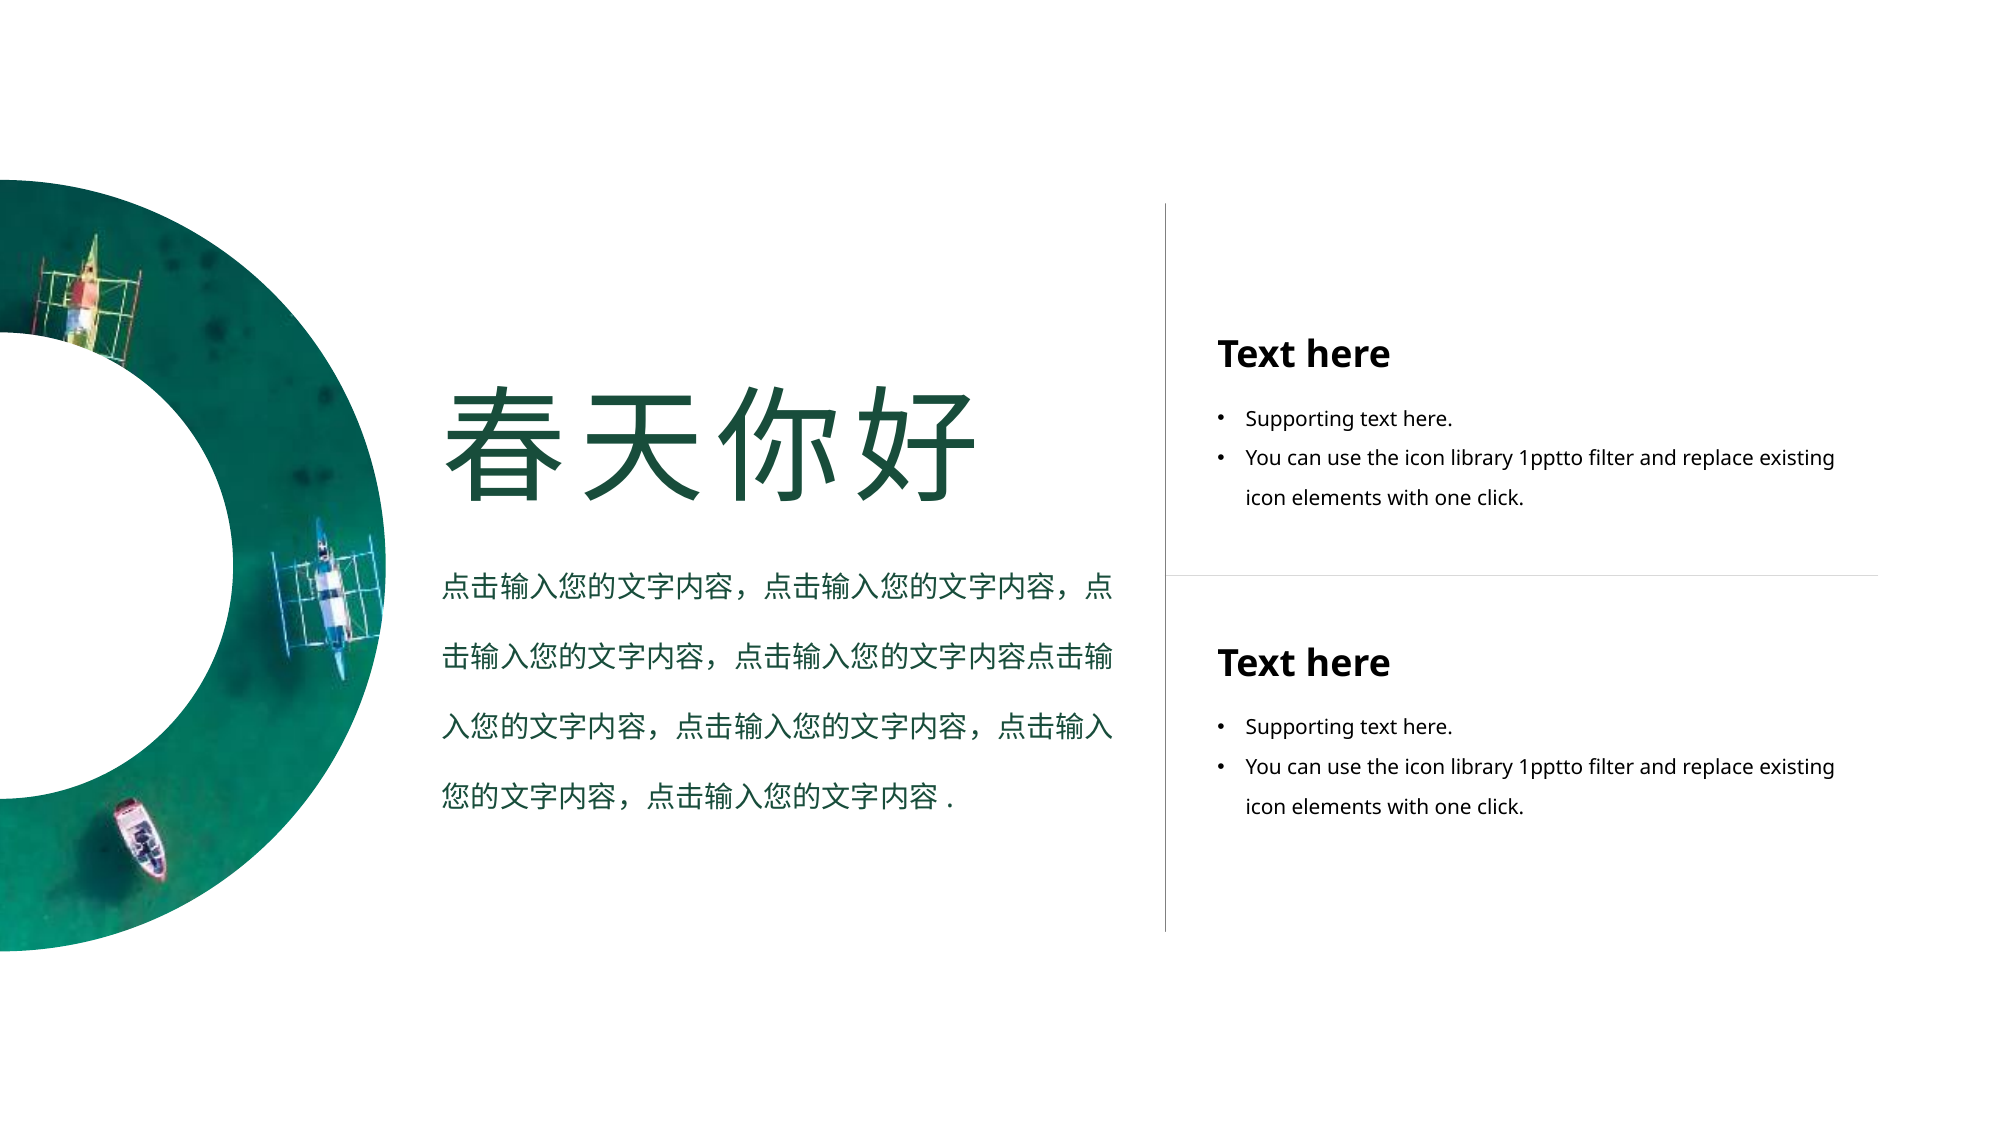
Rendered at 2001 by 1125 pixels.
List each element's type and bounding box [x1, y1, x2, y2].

text_box [0, 179, 1891, 952]
